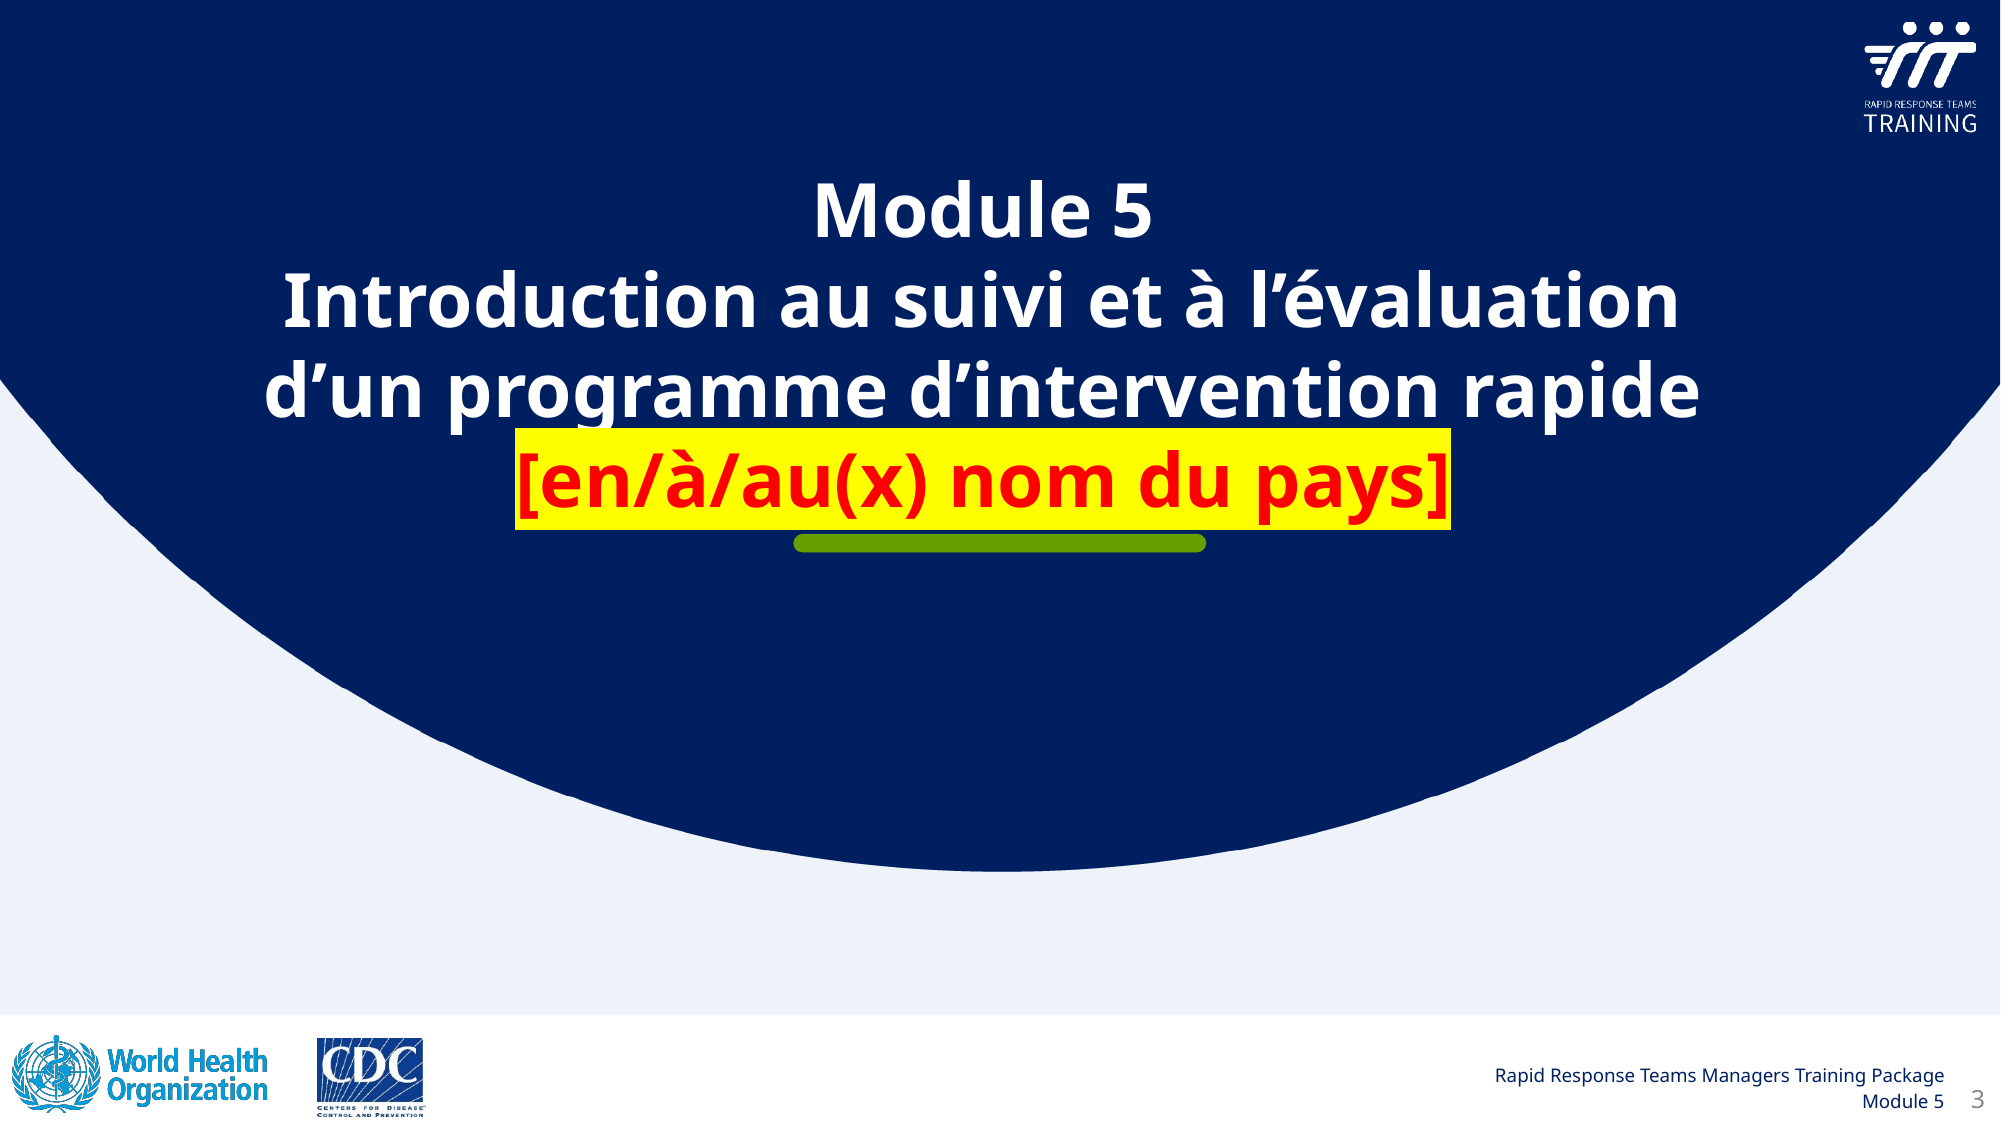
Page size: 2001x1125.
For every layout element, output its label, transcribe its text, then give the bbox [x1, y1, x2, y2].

picture [59, 1035, 267, 1113]
picture [22, 1062, 26, 1077]
text_box 3 [1557, 1076, 1993, 1121]
picture [46, 1056, 54, 1062]
text_box [793, 533, 1207, 553]
picture [12, 1083, 48, 1113]
picture [30, 1083, 37, 1091]
picture [71, 1053, 90, 1091]
picture [40, 1062, 47, 1070]
picture [12, 1035, 54, 1068]
text_box Module 5 Introduction au suivi et à l’évaluation dʼun programme dʼintervention rapide [en/à/au(x) nom du pays] [191, 155, 1775, 531]
picture [24, 1054, 36, 1087]
picture [0, 0, 2001, 904]
picture [317, 1038, 426, 1117]
picture [36, 1088, 78, 1105]
picture [50, 1108, 62, 1113]
picture [34, 1054, 43, 1078]
